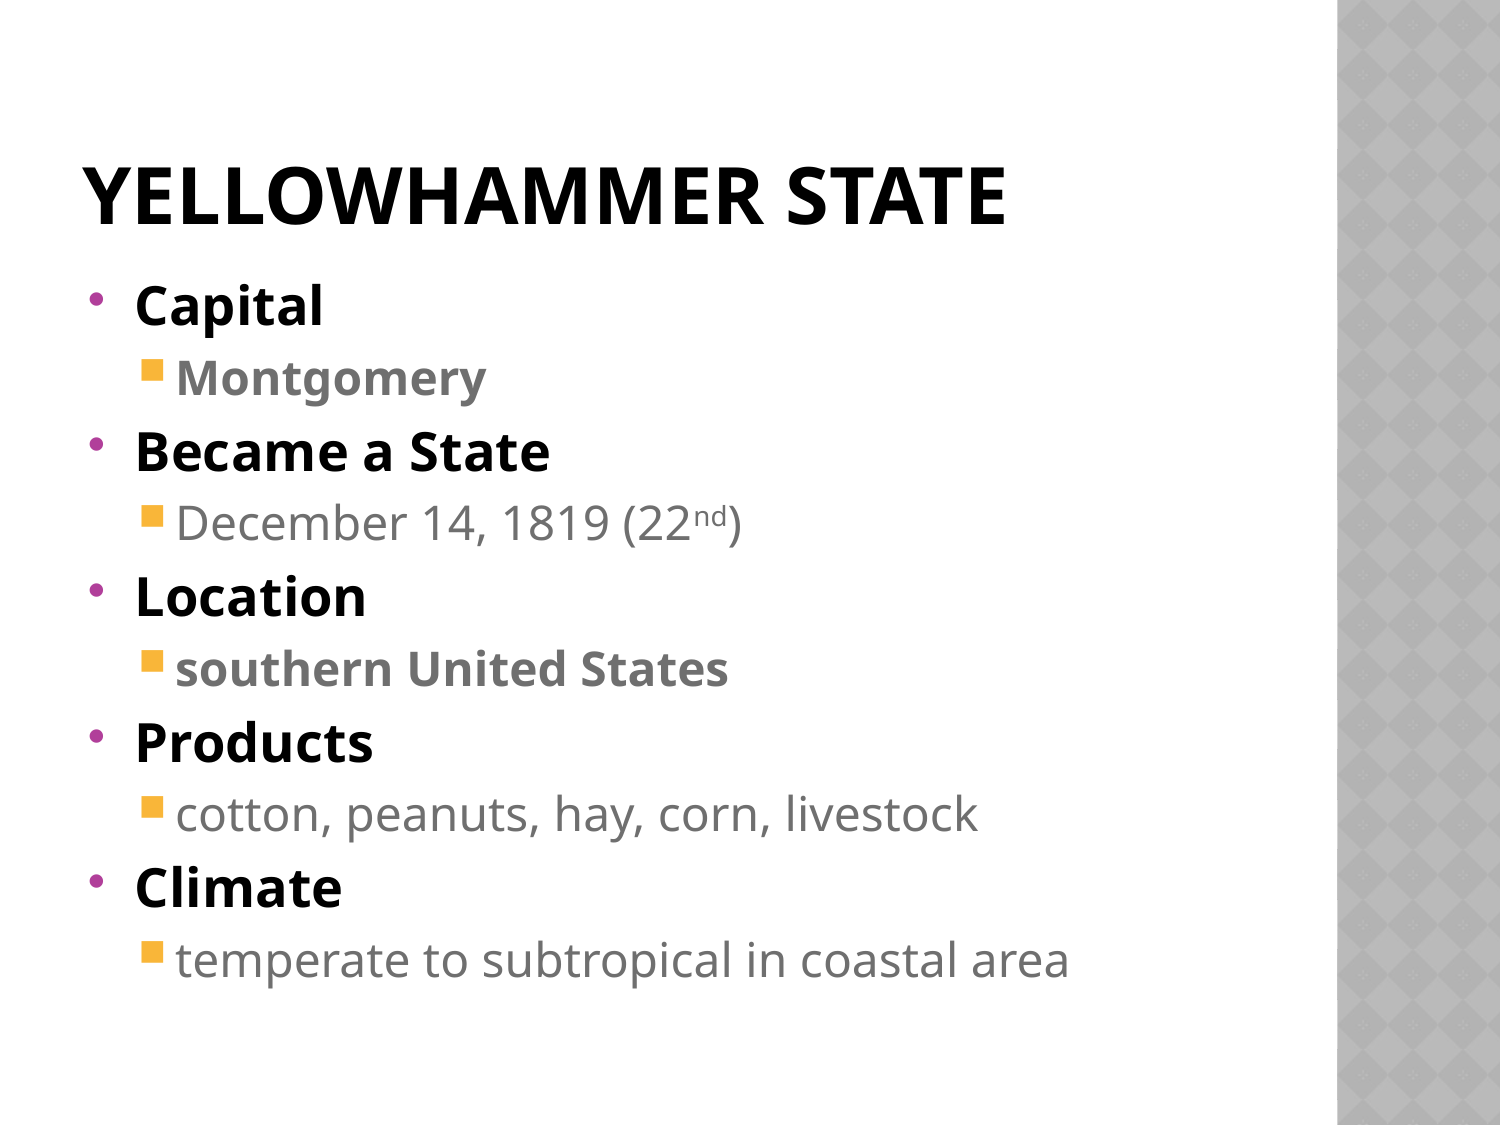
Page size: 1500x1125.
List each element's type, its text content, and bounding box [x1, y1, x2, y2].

title Yellowhammer state [75, 52, 1263, 240]
list Capital Montgomery Became a State December 14, 1819 (22nd) Location southern United States Products cotton, peanuts, hay, corn, livestock Climate temperate to subtropical in coastal area [75, 264, 1263, 1059]
